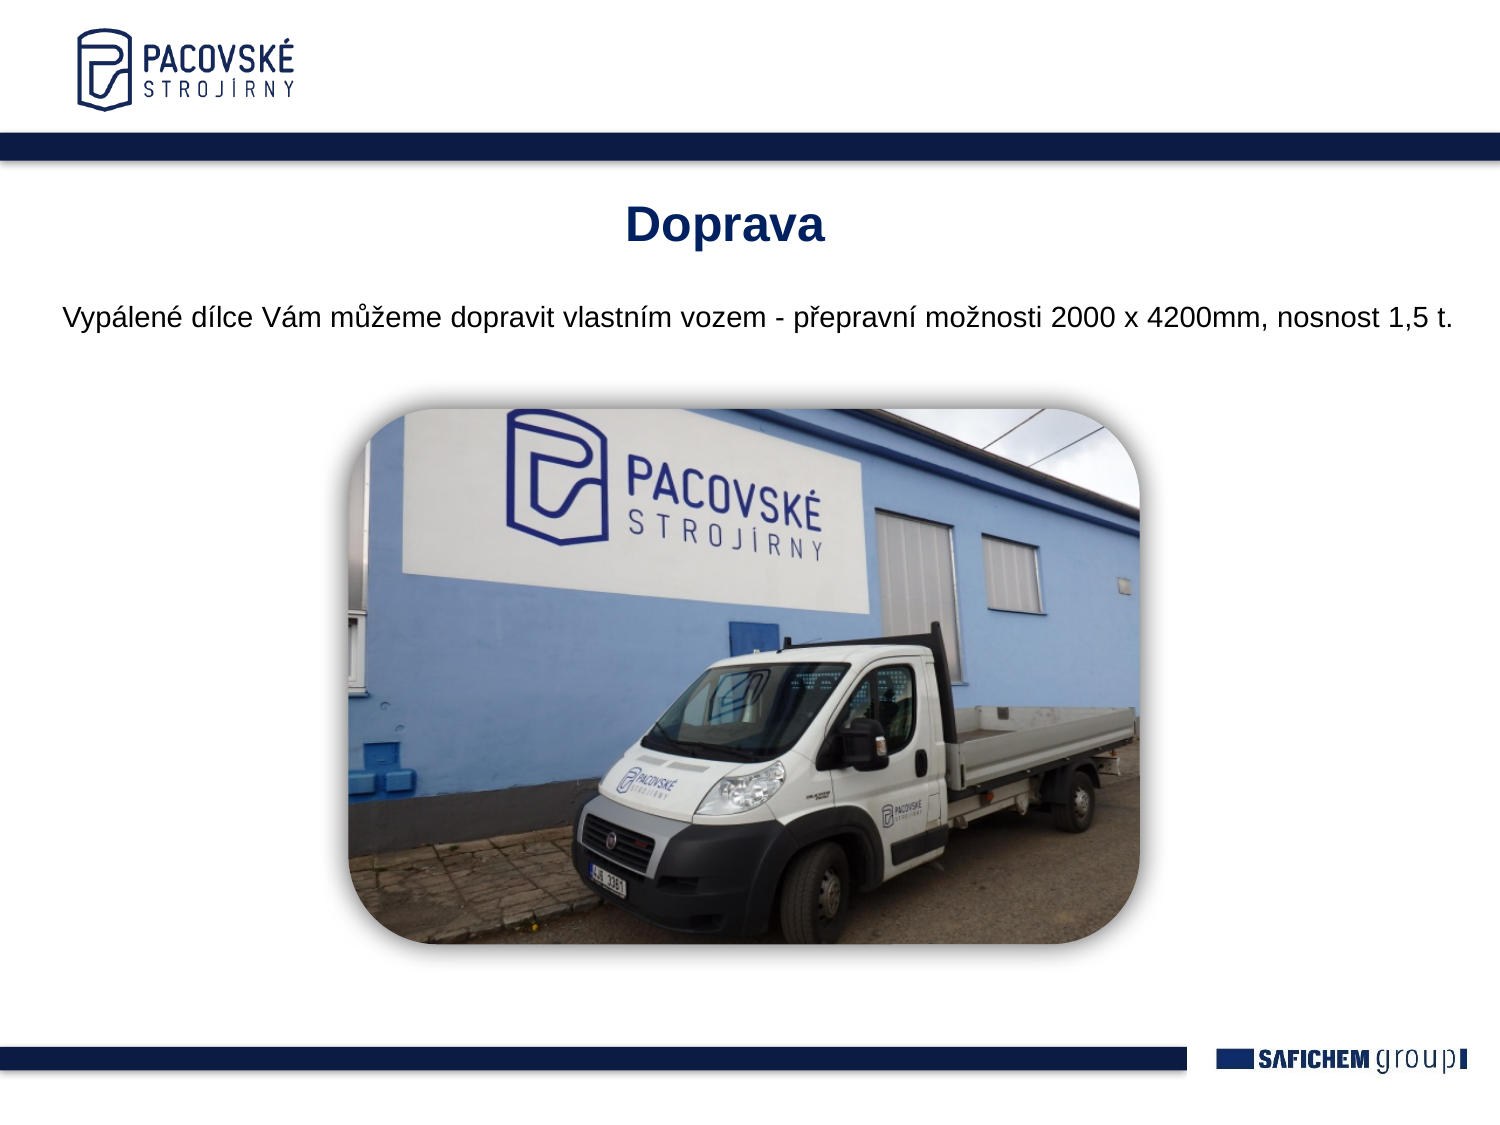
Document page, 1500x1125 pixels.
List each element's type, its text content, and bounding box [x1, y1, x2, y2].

text_box Doprava [29, 184, 1450, 260]
picture [348, 408, 1140, 945]
text_box Vypálené dílce Vám můžeme dopravit vlastním vozem - přepravní možnosti 2000 x 4200mm, nosnost 1,5 t. [29, 290, 1471, 421]
picture [1187, 1023, 1500, 1099]
picture [41, 0, 323, 147]
